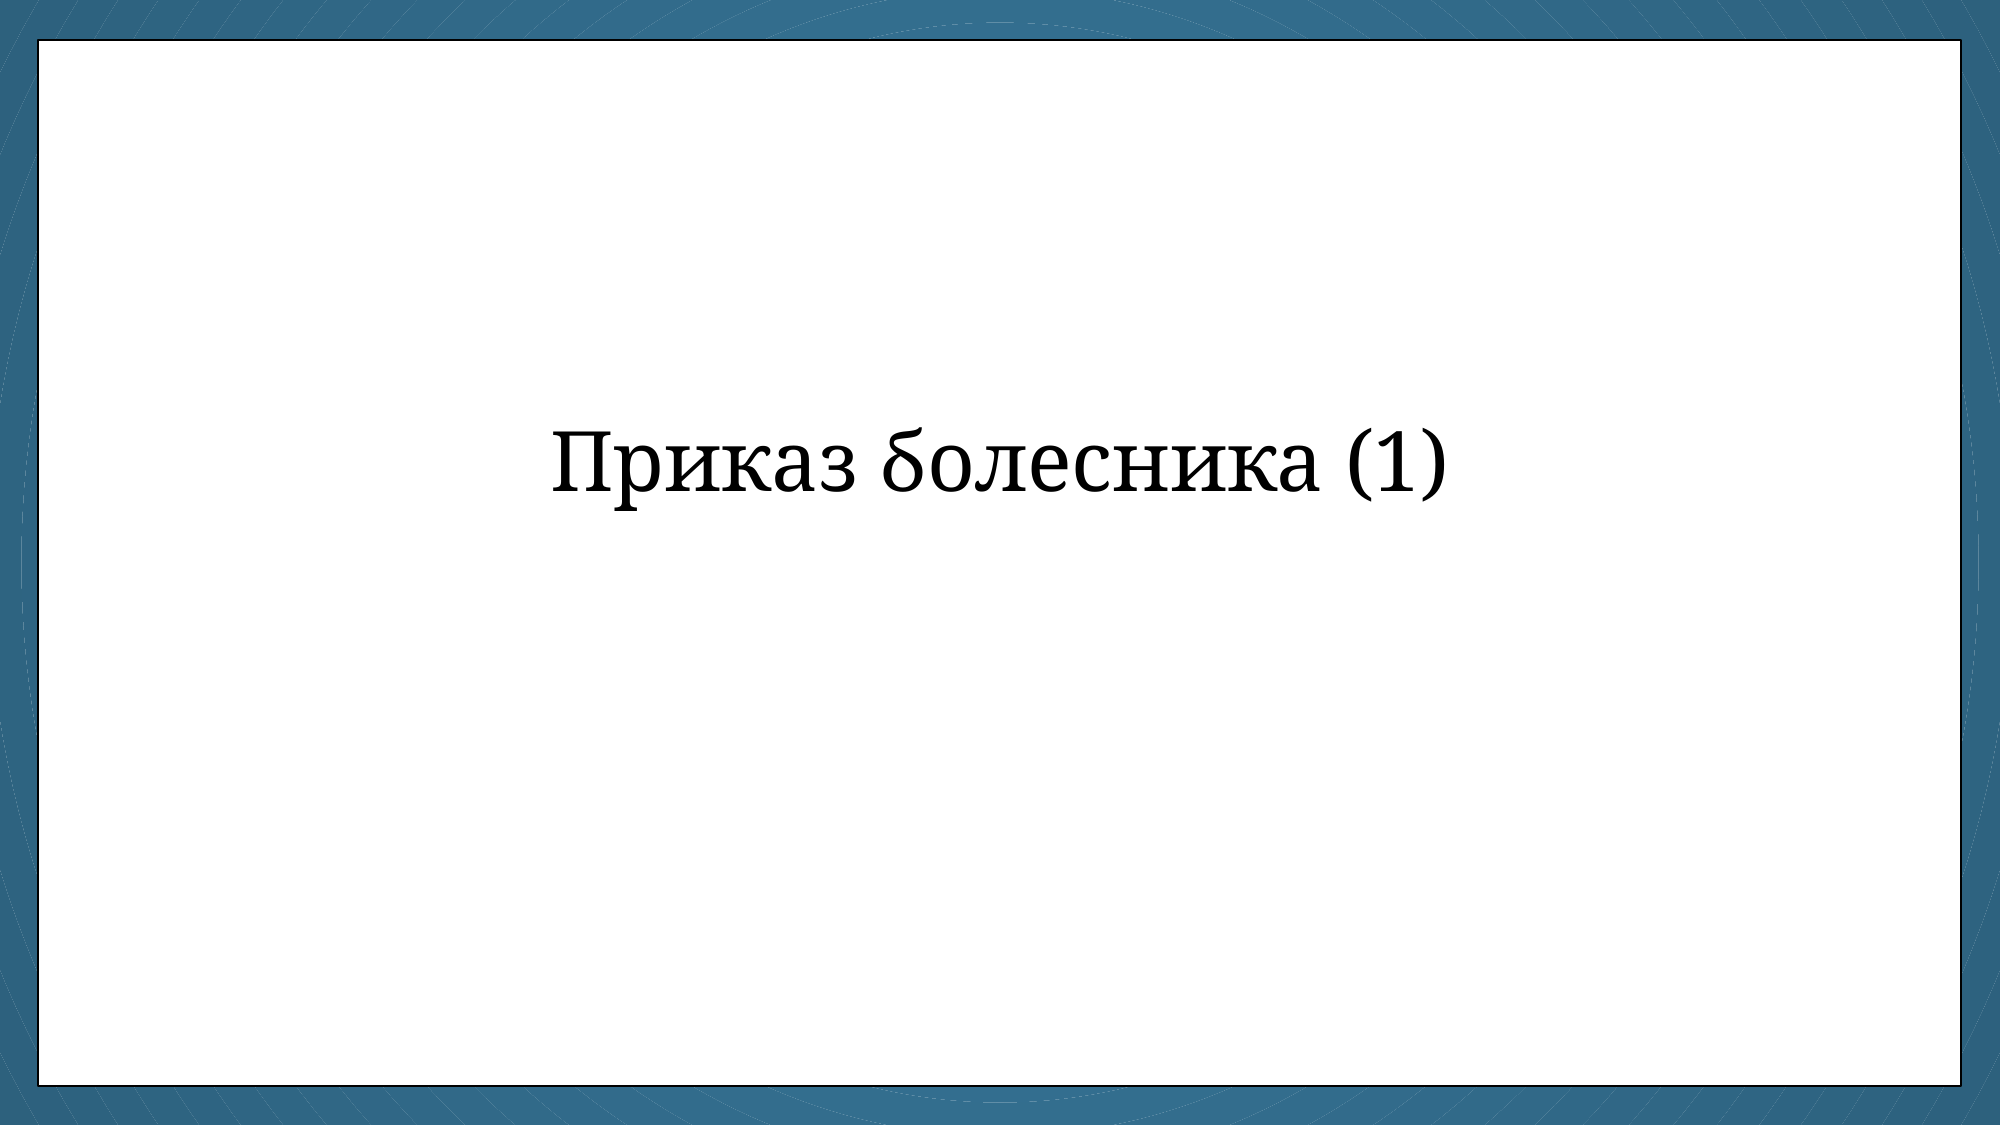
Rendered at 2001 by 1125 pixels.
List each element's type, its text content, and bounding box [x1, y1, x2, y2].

list Приказ болесника (1) [137, 412, 1863, 520]
